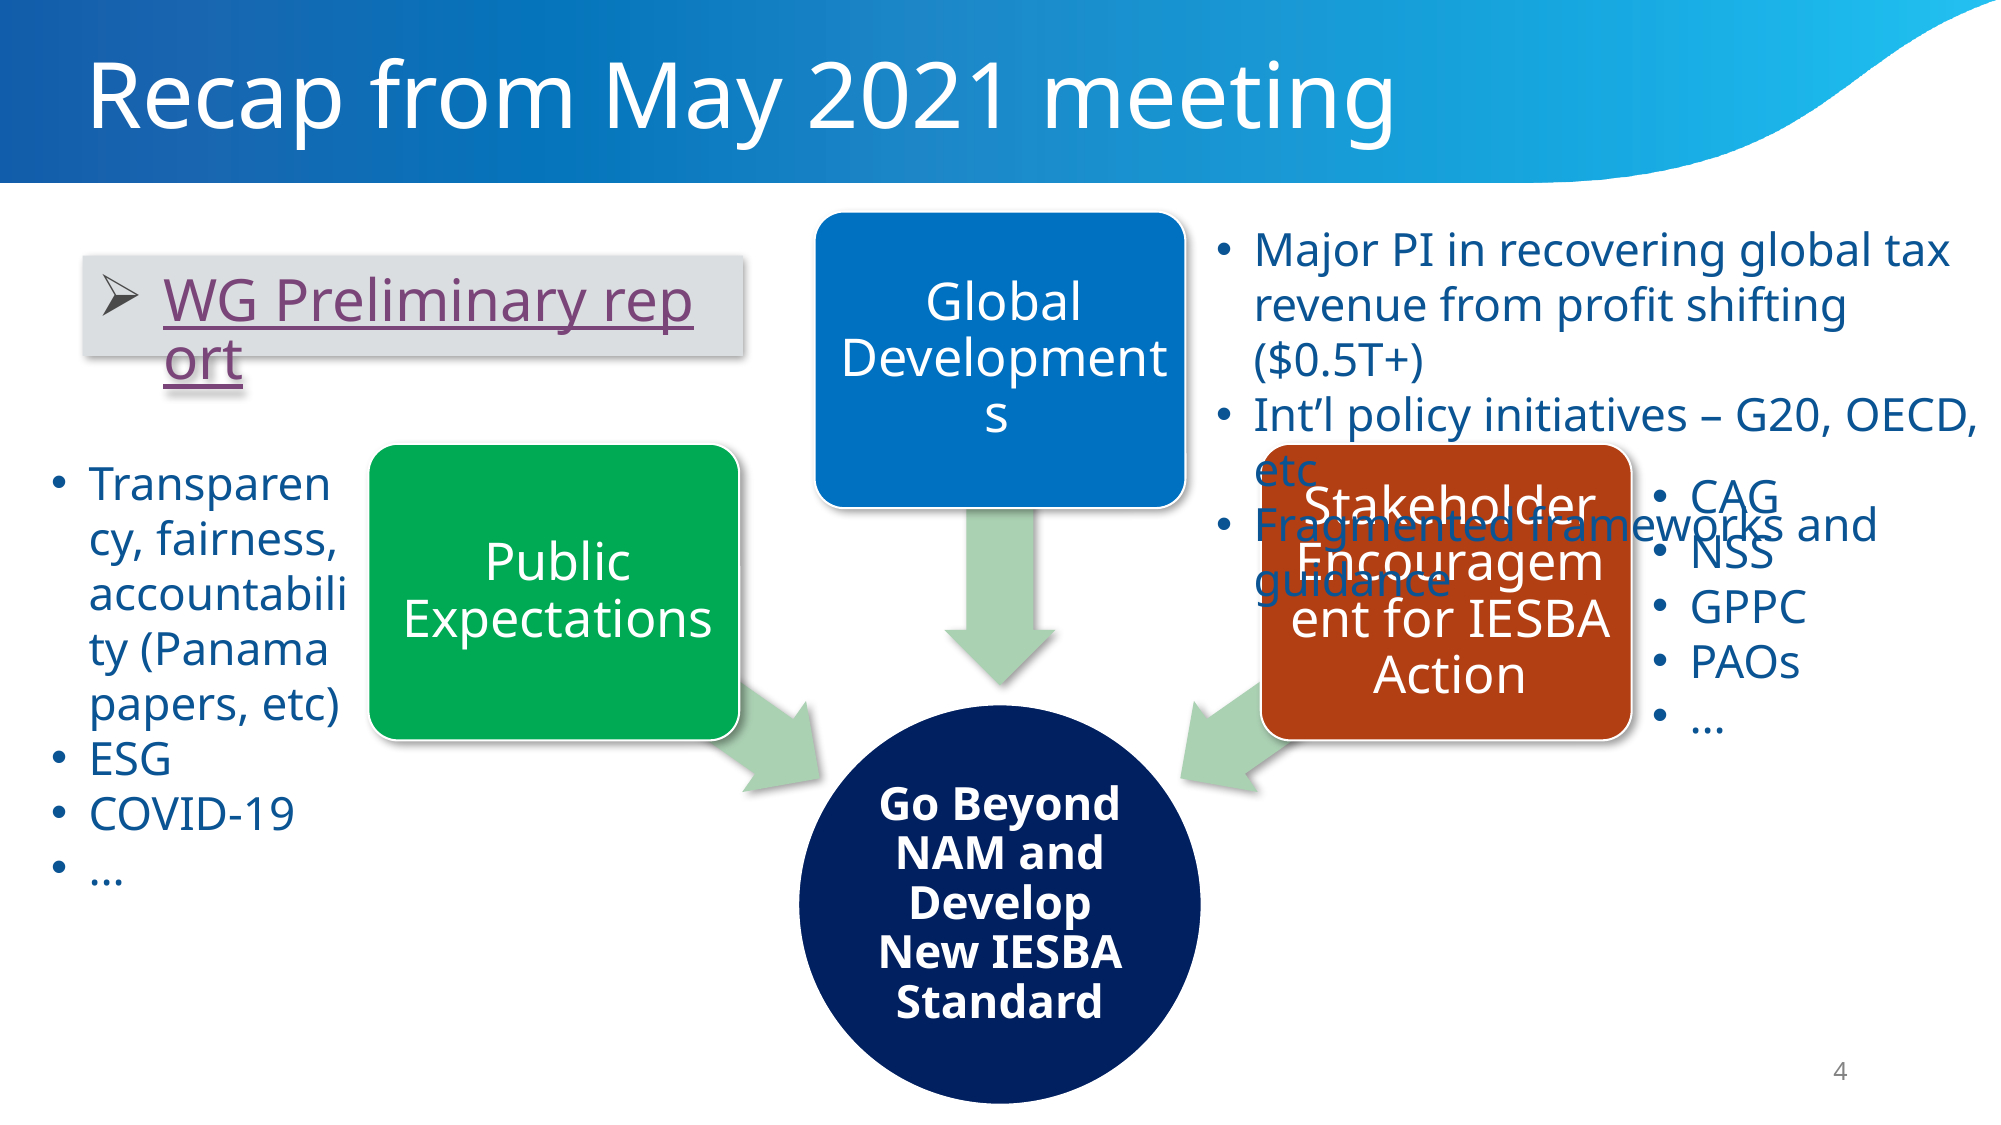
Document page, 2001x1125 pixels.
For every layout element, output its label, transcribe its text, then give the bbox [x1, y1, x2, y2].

text_box Transparency, fairness, accountability (Panama papers, etc) ESG COVID-19 … [36, 447, 333, 912]
text_box WG Preliminary report [82, 255, 333, 356]
text_box CAG NSS GPPC PAOs … [1667, 460, 1987, 781]
text_box Major PI in recovering global tax revenue from profit shifting ($0.5T+) Int’l policy initiatives – G20, OECD, etc Fragmented frameworks and guidance [1667, 213, 2000, 443]
picture [0, 0, 2000, 183]
title Recap from May 2021 meeting [70, 4, 1796, 180]
slide_number 4 [1667, 1042, 1863, 1103]
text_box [333, 213, 1667, 1103]
